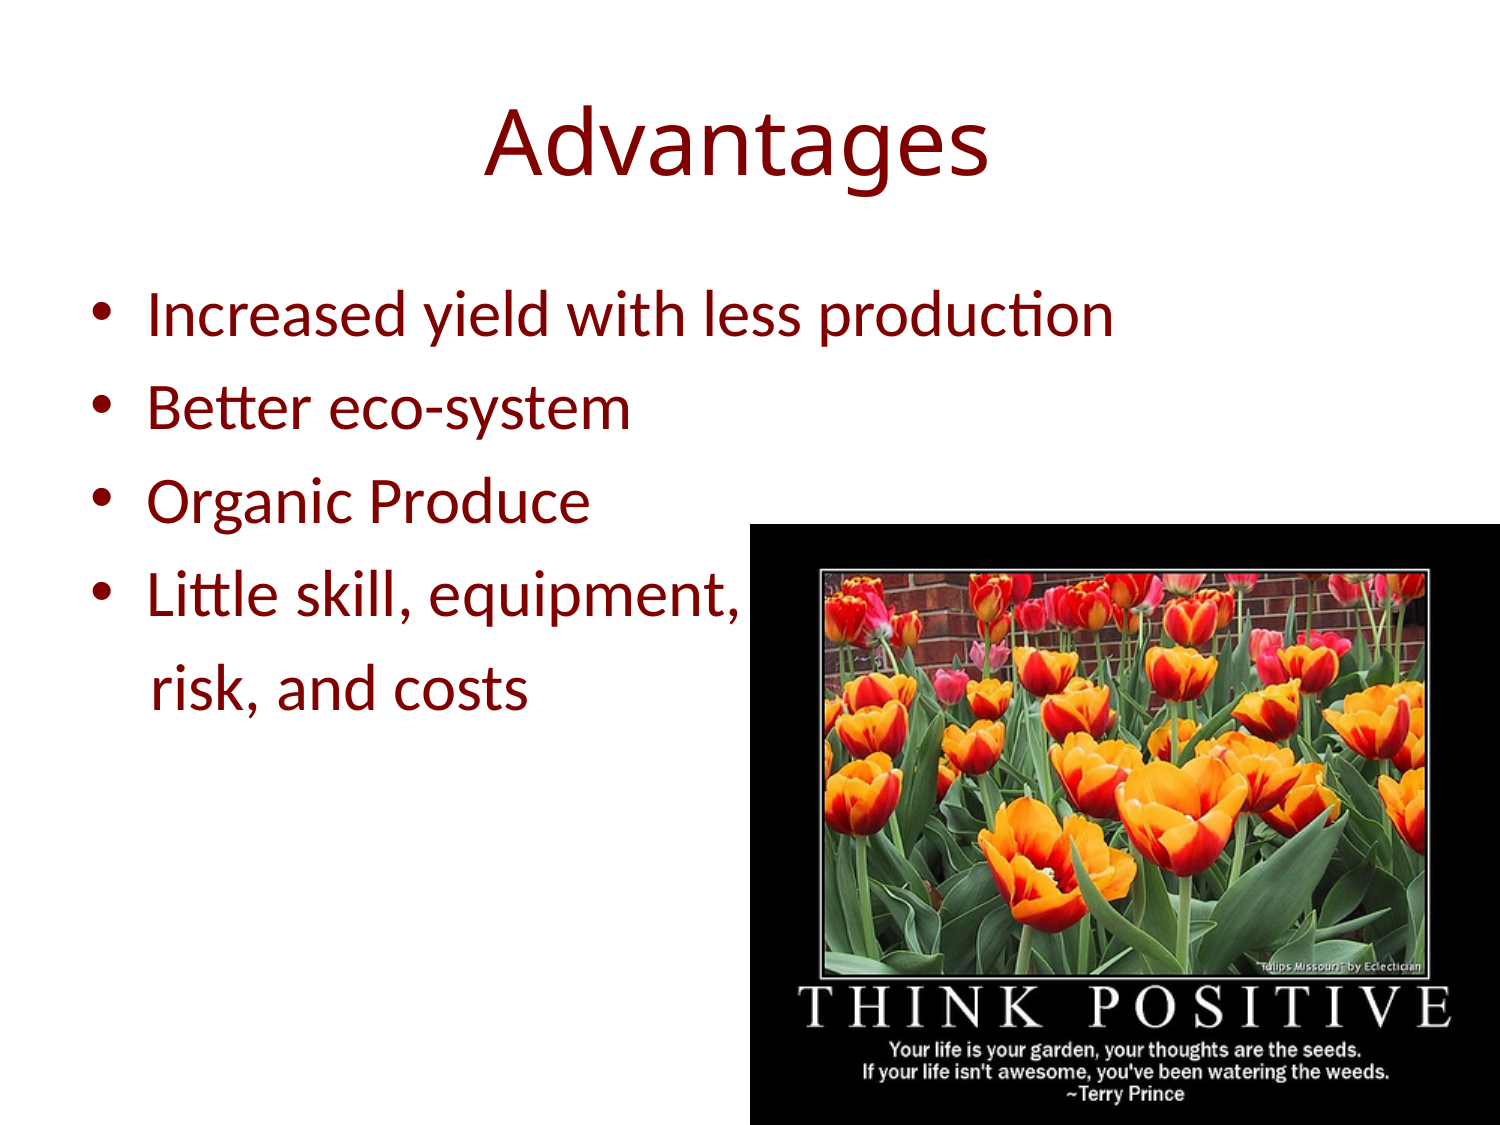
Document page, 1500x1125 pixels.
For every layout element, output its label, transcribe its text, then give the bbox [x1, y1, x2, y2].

picture [749, 524, 1500, 1125]
list Increased yield with less production Better eco-system Organic Produce Little skill, equipment, risk, and costs [75, 262, 1425, 1005]
title Advantages [75, 45, 1425, 233]
